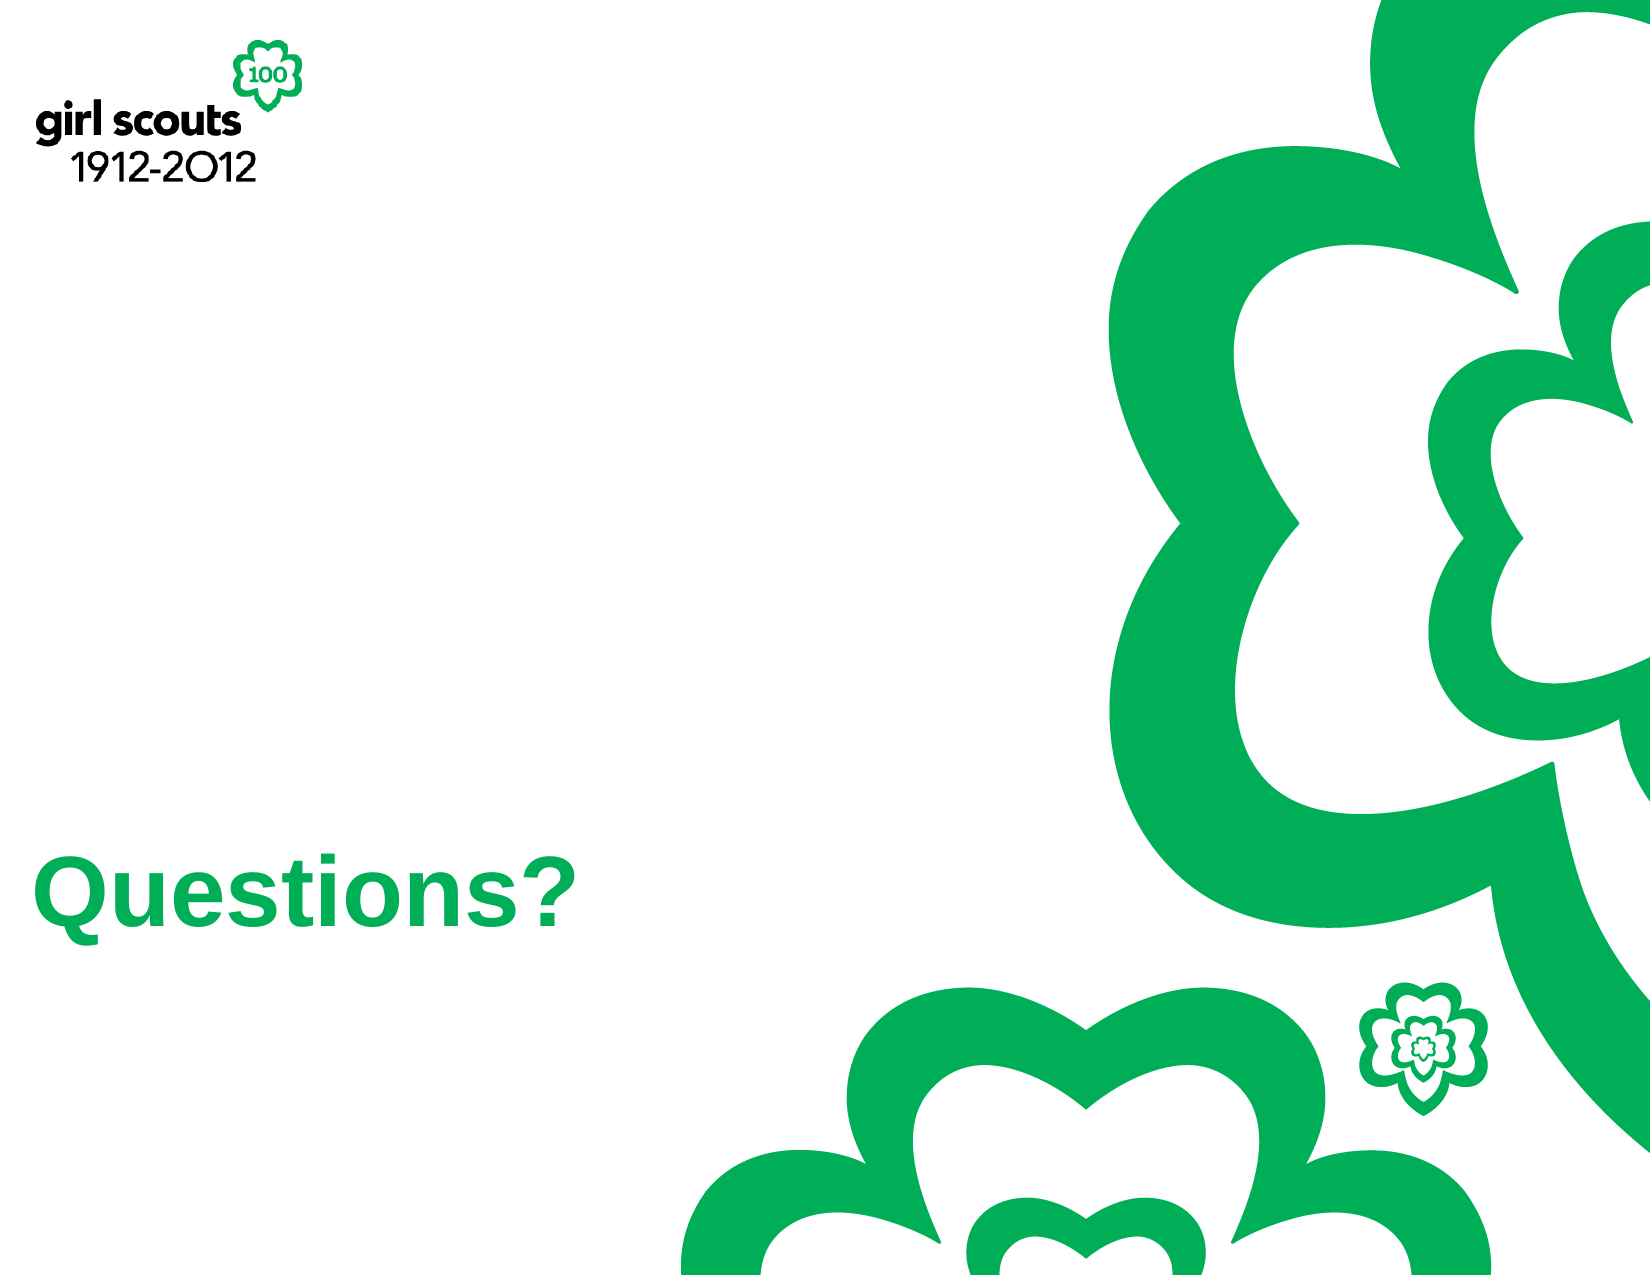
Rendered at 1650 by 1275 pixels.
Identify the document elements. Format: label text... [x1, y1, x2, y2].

picture [0, 0, 1650, 1275]
title Questions? [16, 805, 1162, 967]
